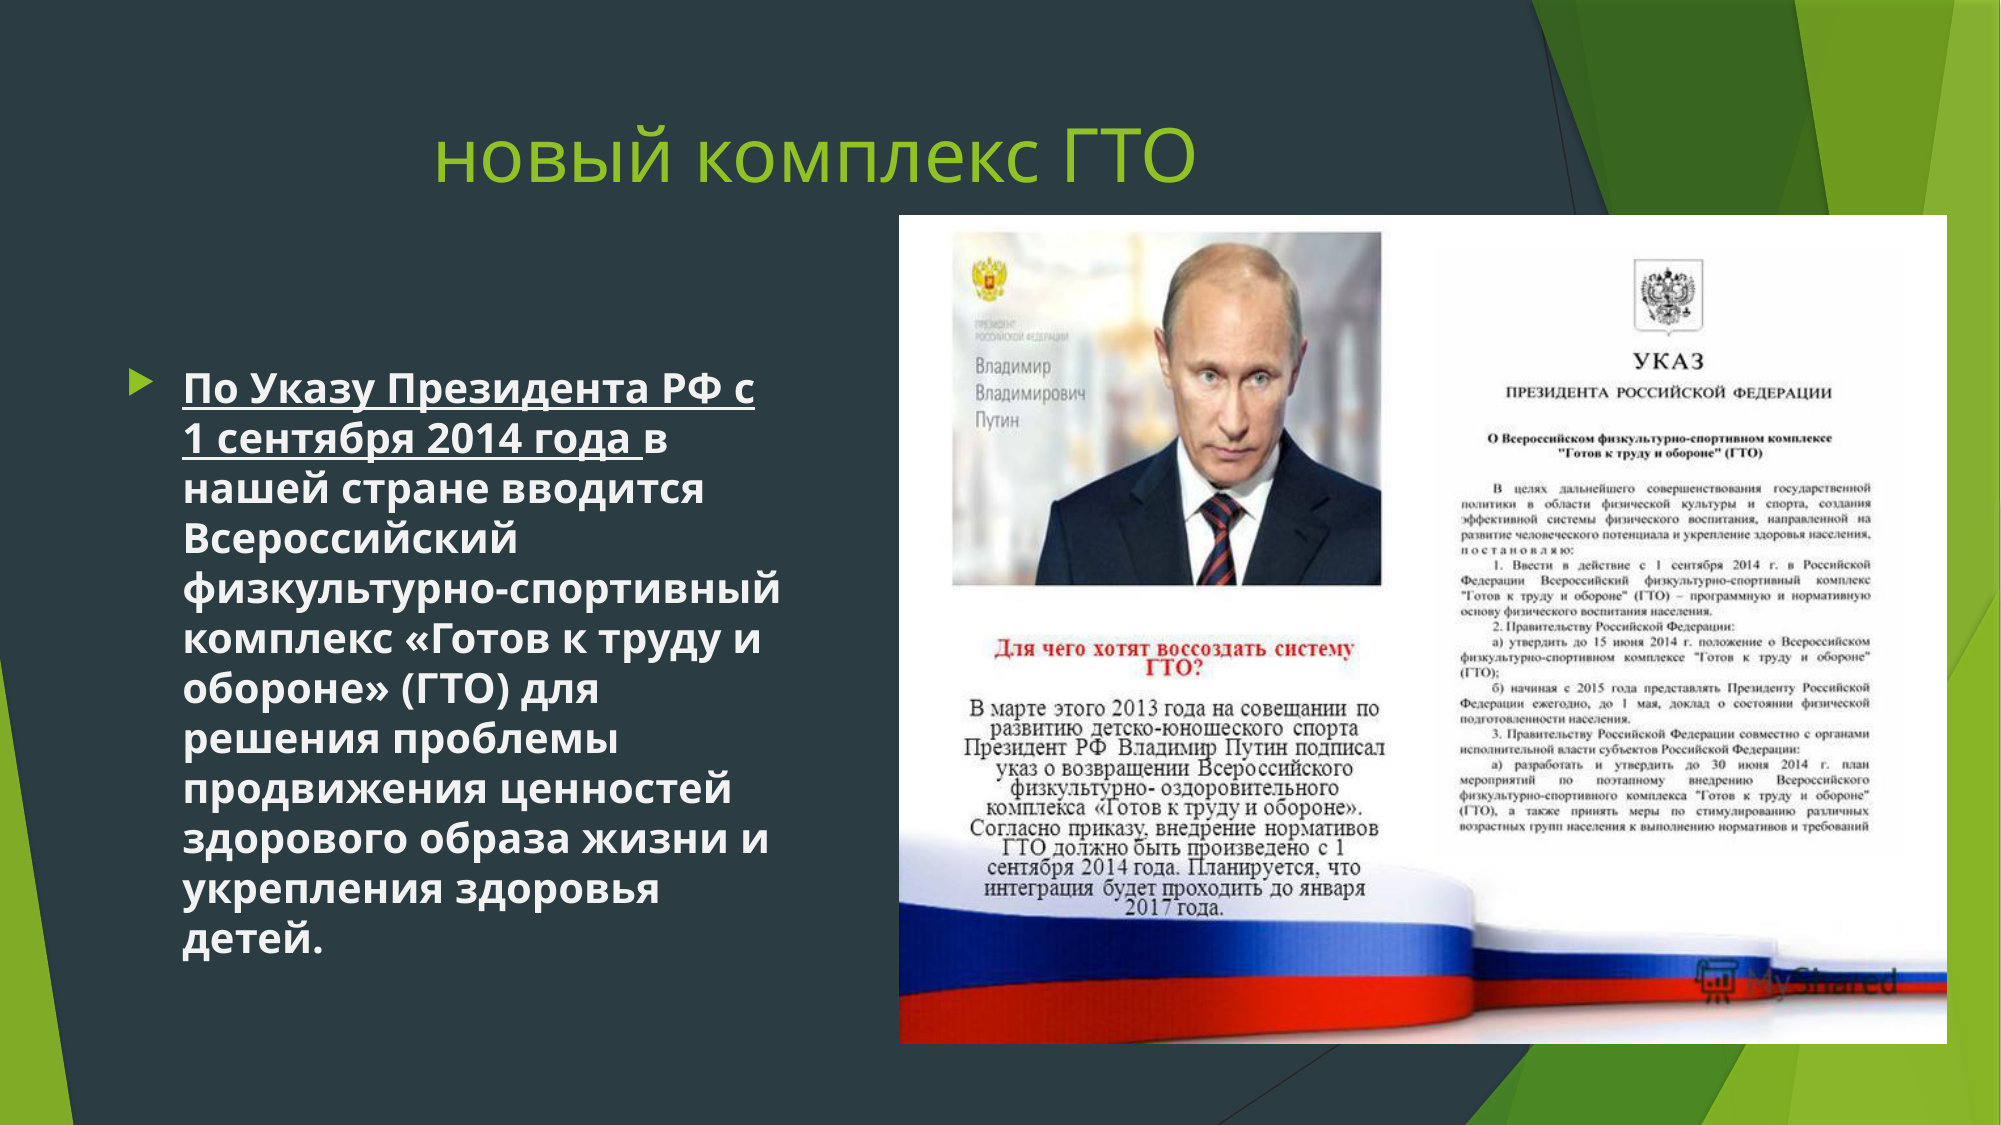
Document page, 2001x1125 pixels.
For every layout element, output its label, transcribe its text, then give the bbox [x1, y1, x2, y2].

list По Указу Президента РФ с 1 сентября 2014 года в нашей стране вводится Всероссийский физкультурно-спортивный комплекс «Готов к труду и обороне» (ГТО) для решения проблемы продвижения ценностей здорового образа жизни и укрепления здоровья детей. [111, 354, 798, 992]
title новый комплекс ГТО [111, 99, 1522, 240]
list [898, 215, 1948, 1045]
